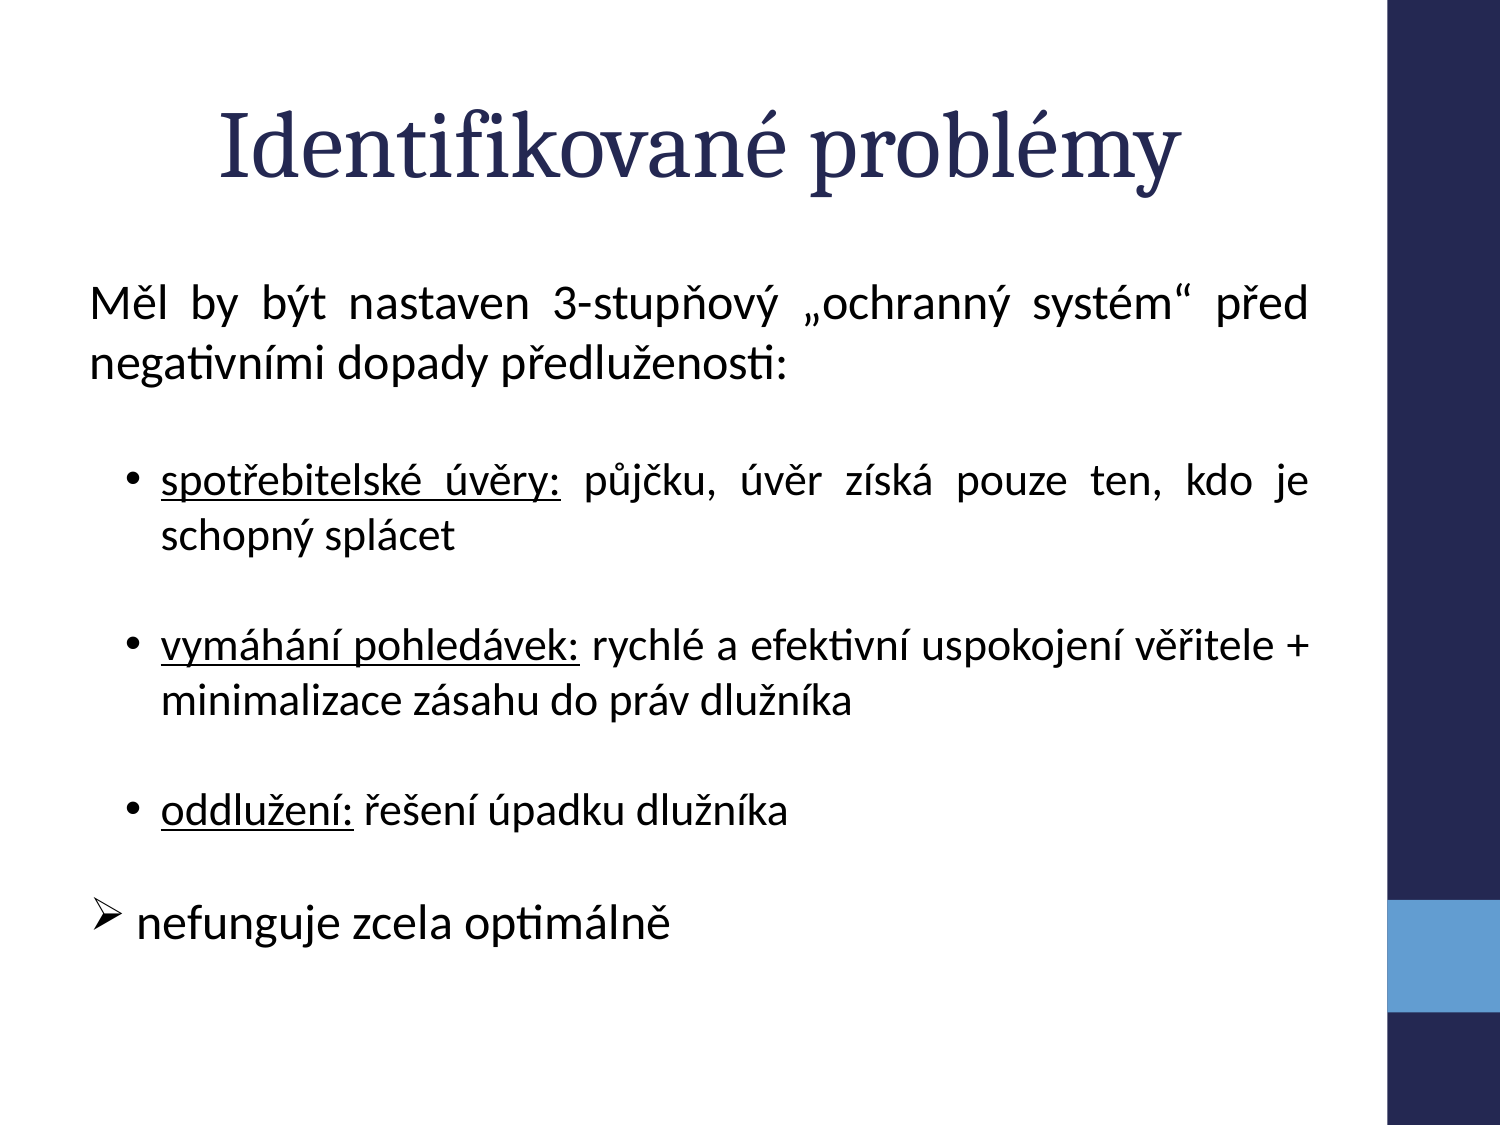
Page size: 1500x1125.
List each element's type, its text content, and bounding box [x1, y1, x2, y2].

text_box Identifikované problémy [74, 45, 1325, 233]
text_box Měl by být nastaven 3-stupňový „ochranný systém“ před negativními dopady předluženosti: spotřebitelské úvěry: půjčku, úvěr získá pouze ten, kdo je schopný splácet vymáhání pohledávek: rychlé a efektivní uspokojení věřitele + minimalizace zásahu do práv dlužníka oddlužení: řešení úpadku dlužníka nefunguje zcela optimálně [74, 262, 1325, 1050]
